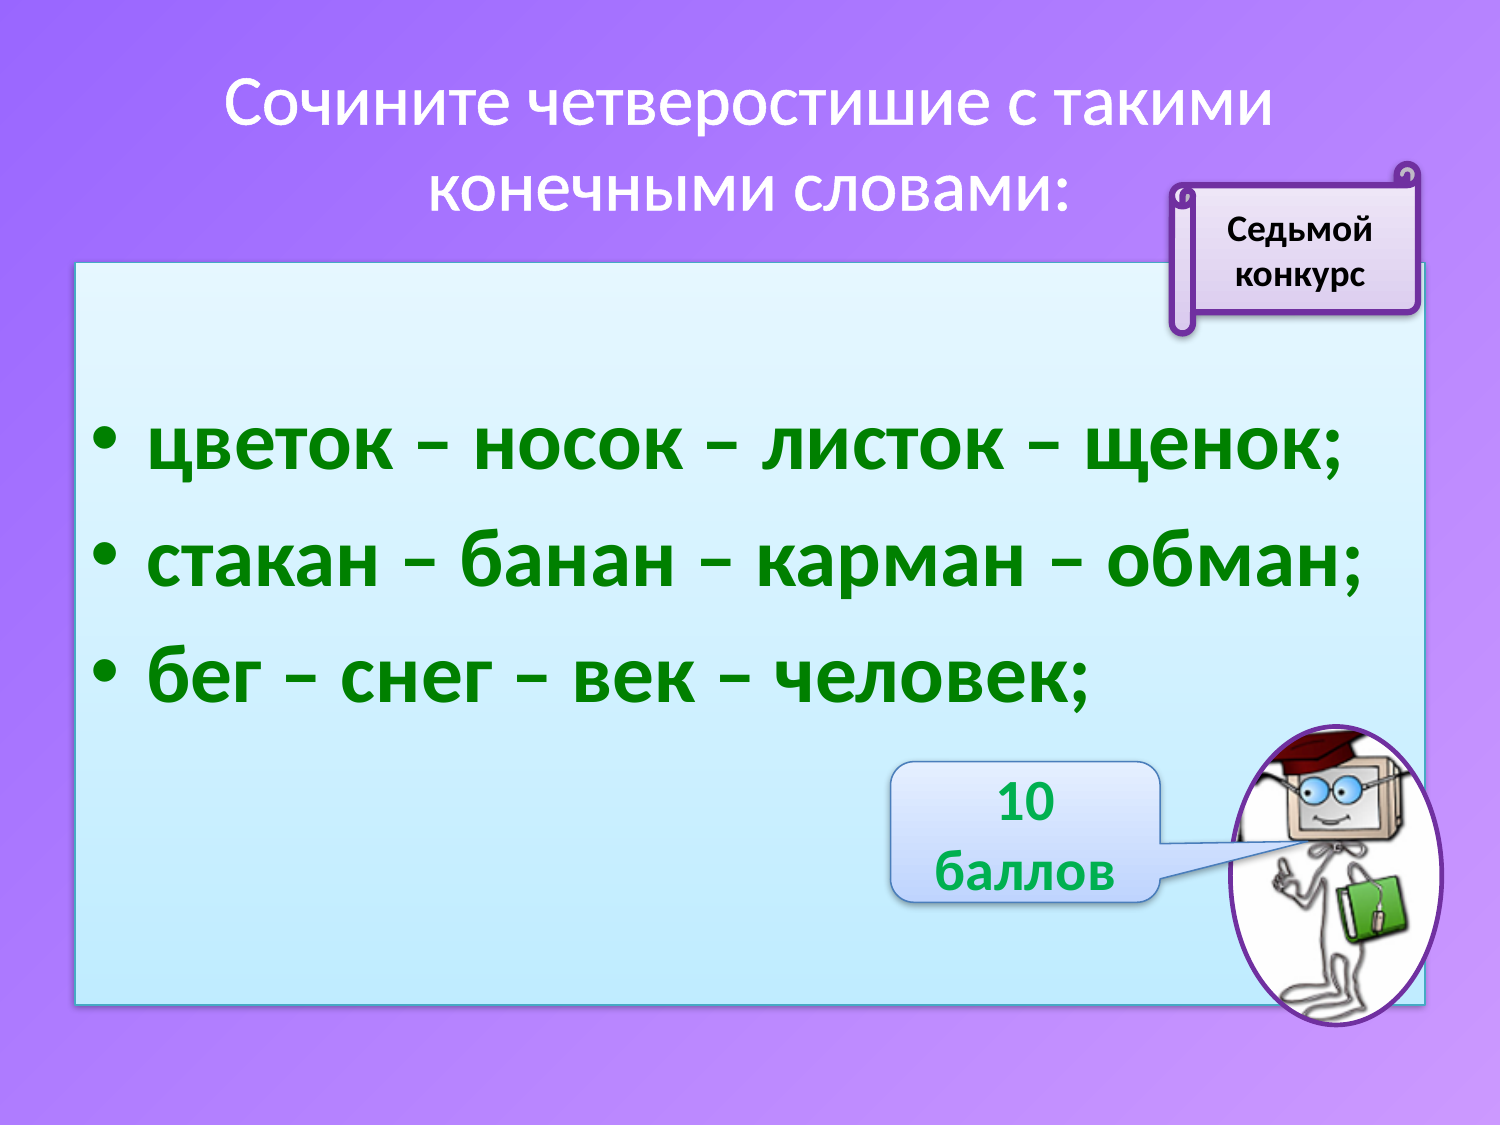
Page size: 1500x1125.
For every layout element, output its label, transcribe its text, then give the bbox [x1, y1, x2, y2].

picture [1230, 726, 1443, 1026]
title Сочините четверостишие с такими конечными словами: [75, 45, 1425, 233]
list цветок – носок – листок – щенок; стакан – банан – карман – обман; бег – снег – век – человек; [74, 262, 1426, 1006]
text_box Седьмой конкурс [1171, 163, 1419, 335]
text_box 10 баллов [889, 760, 1225, 904]
